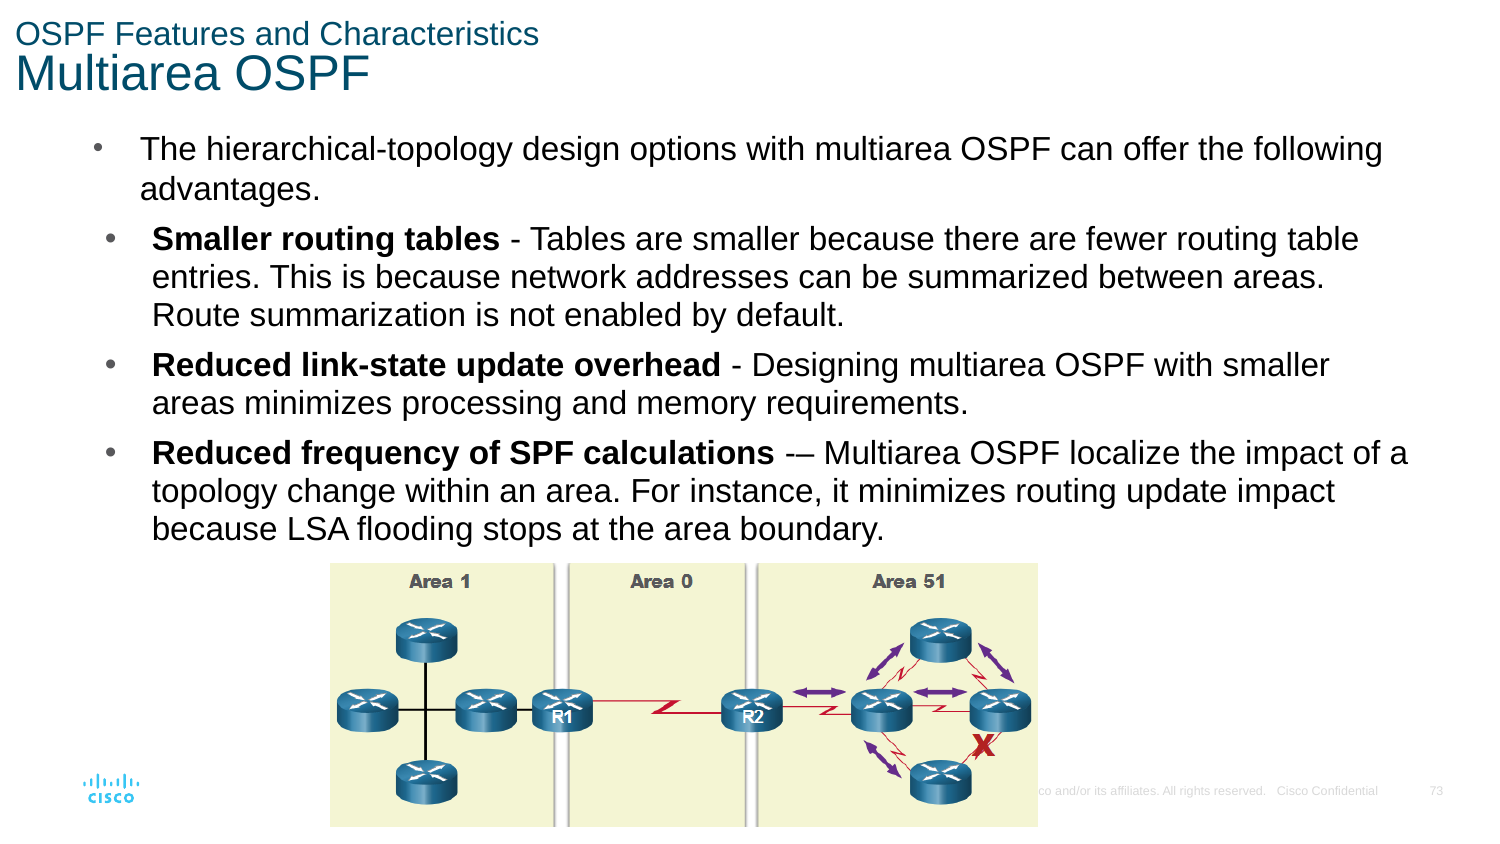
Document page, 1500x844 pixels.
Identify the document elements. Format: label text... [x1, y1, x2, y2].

picture [329, 563, 1039, 827]
list The hierarchical-topology design options with multiarea OSPF can offer the following advantages. Smaller routing tables - Tables are smaller because there are fewer routing table entries. This is because network addresses can be summarized between areas. Route summarization is not enabled by default. Reduced link-state update overhead - Designing multiarea OSPF with smaller areas minimizes processing and memory requirements. Reduced frequency of SPF calculations -– Multiarea OSPF localize the impact of a topology change within an area. For instance, it minimizes routing update impact because LSA flooding stops at the area boundary. [77, 120, 1437, 570]
title OSPF Features and Characteristics Multiarea OSPF [0, 0, 1369, 121]
